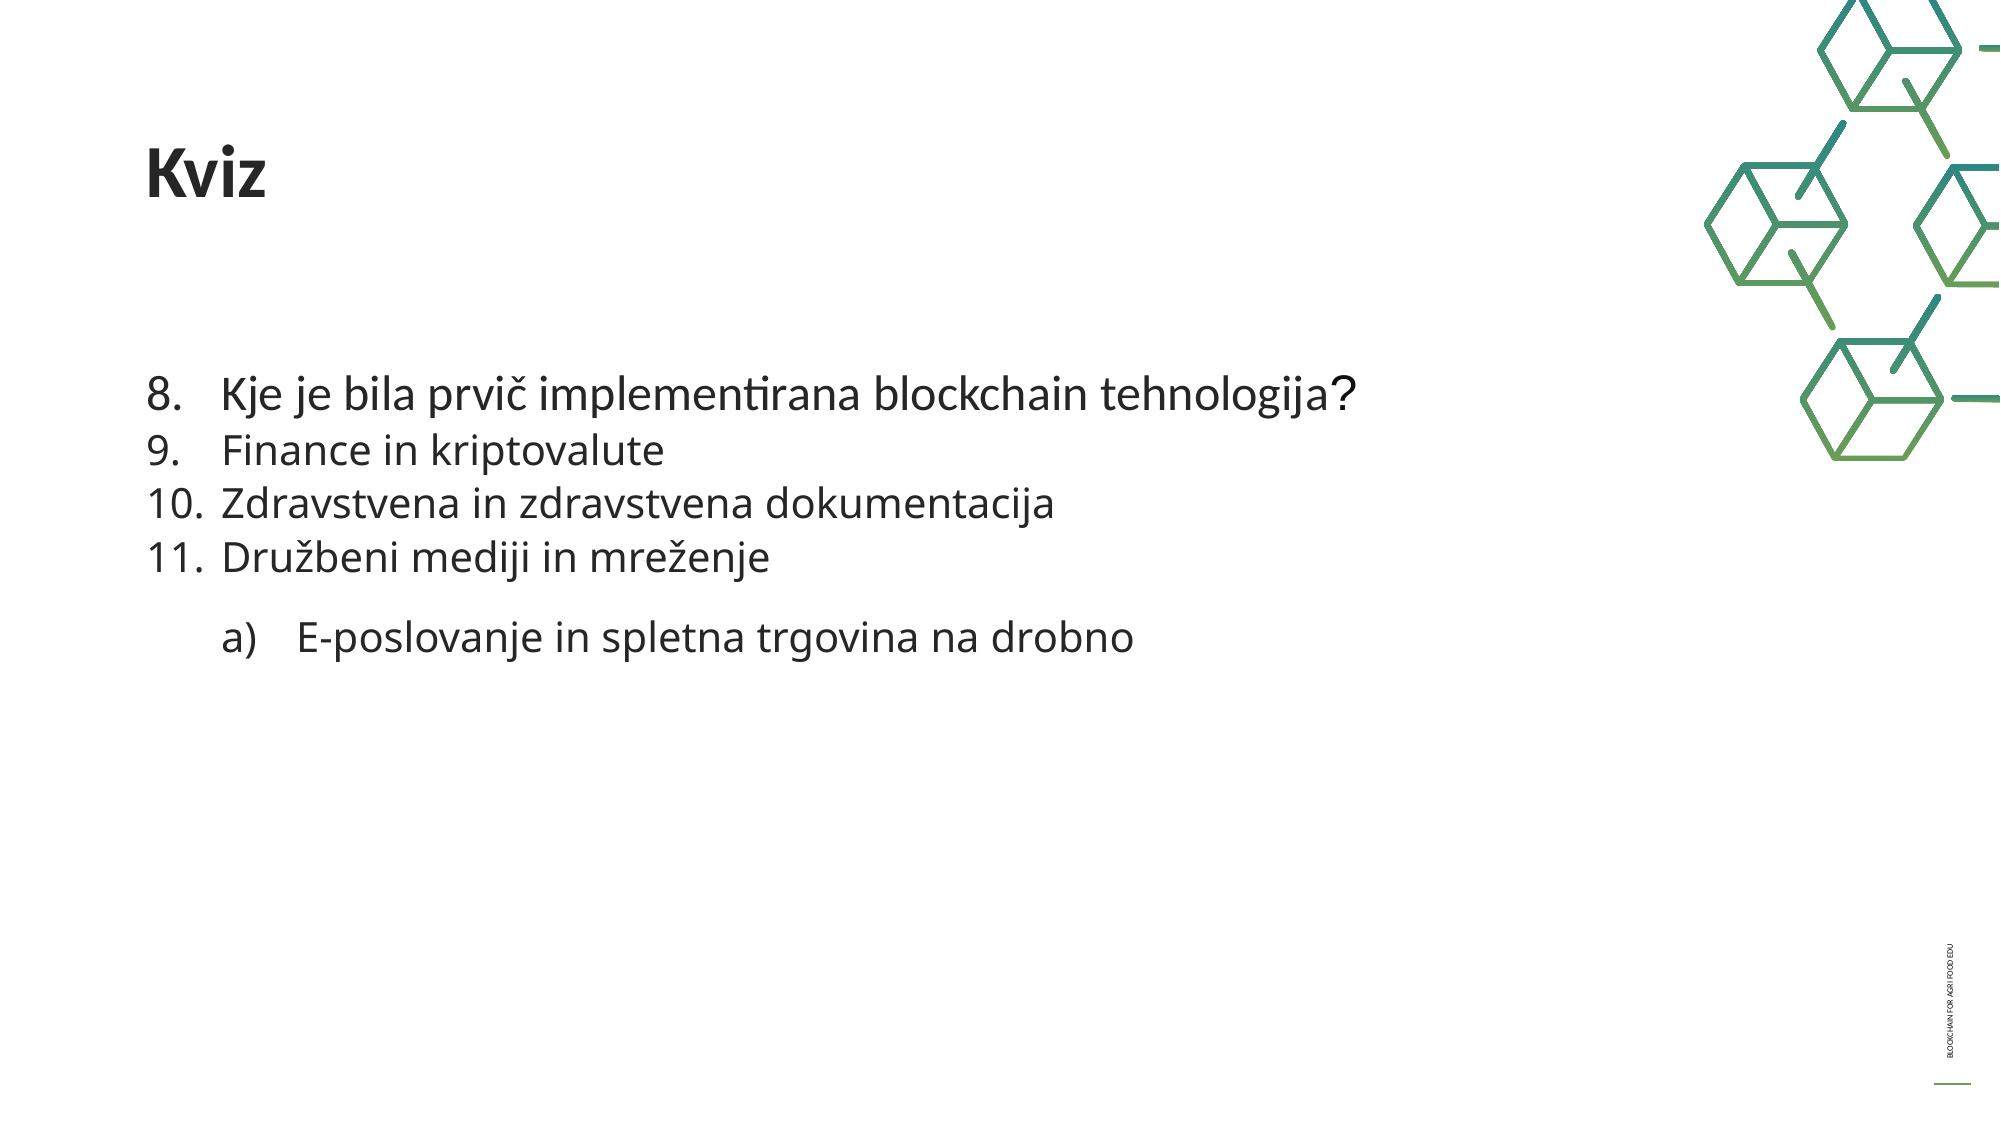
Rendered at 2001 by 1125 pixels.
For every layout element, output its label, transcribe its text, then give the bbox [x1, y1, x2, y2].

list Kje je bila prvič implementirana blockchain tehnologija? Finance in kriptovalute Zdravstvena in zdravstvena dokumentacija Družbeni mediji in mreženje E-poslovanje in spletna trgovina na drobno [130, 348, 1869, 1035]
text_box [1703, 0, 2000, 462]
list Kviz [130, 124, 1698, 337]
